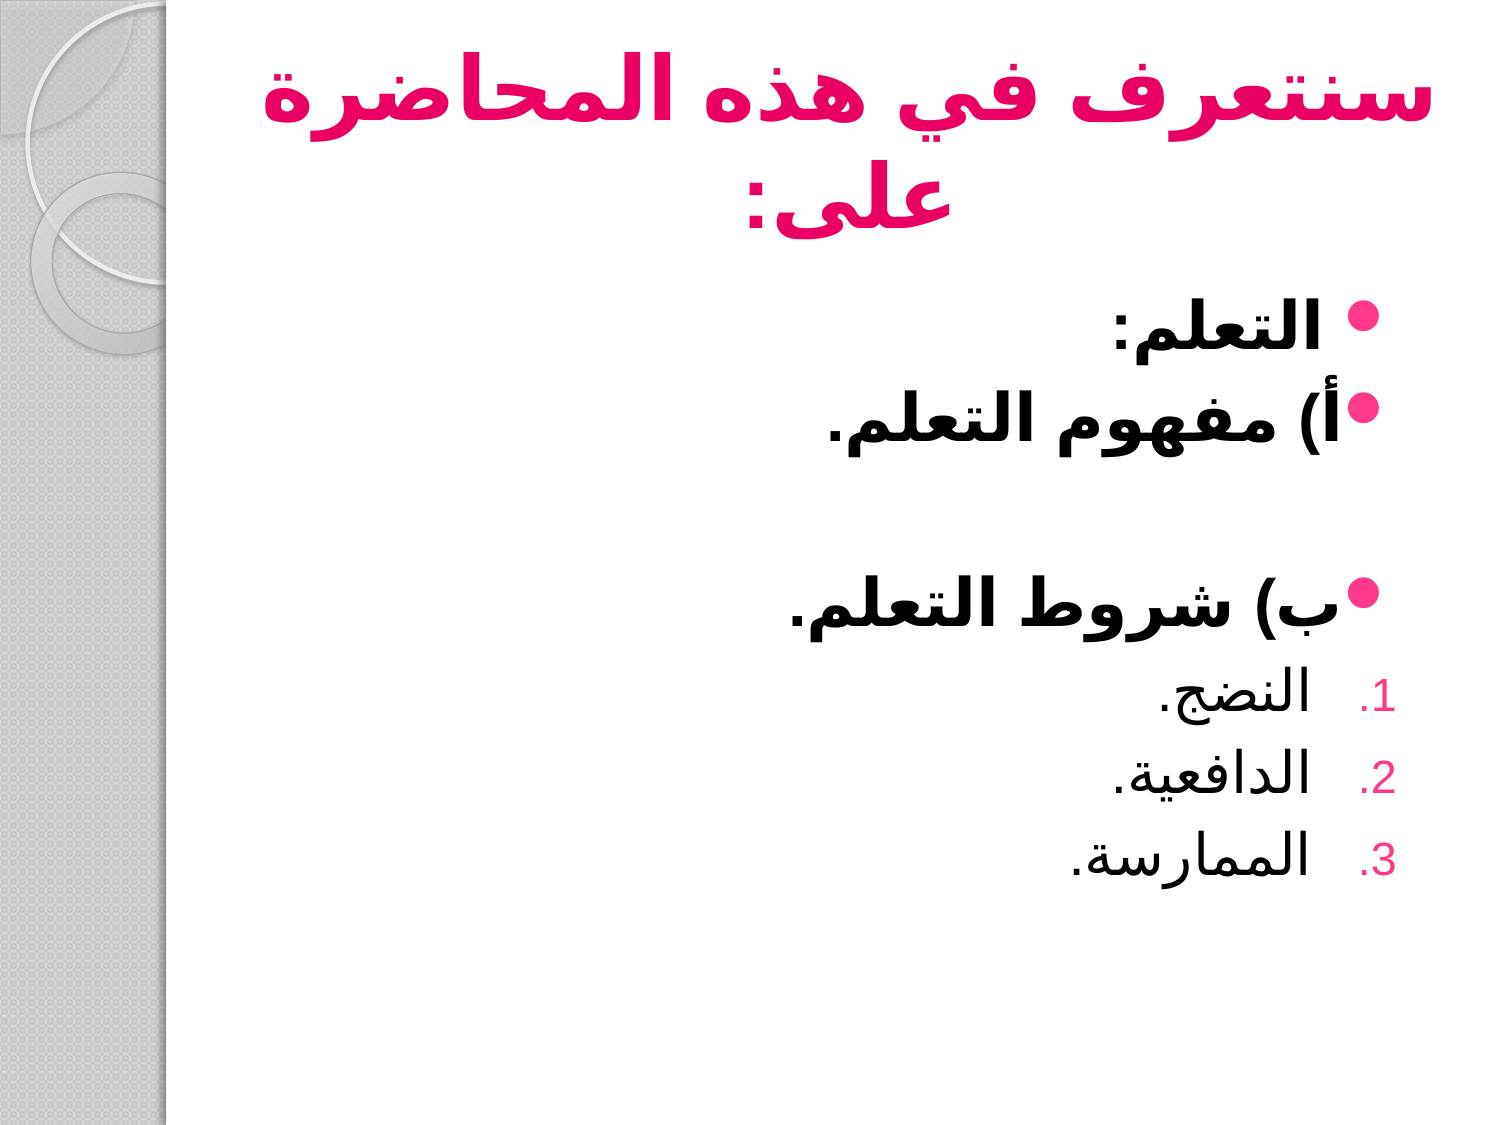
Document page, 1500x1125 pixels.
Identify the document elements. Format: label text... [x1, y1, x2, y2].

title سنتعرف في هذه المحاضرة على: [235, 45, 1466, 233]
list التعلم: أ) مفهوم التعلم. ب) شروط التعلم. النضج. الدافعية. الممارسة. [162, 275, 1425, 1002]
